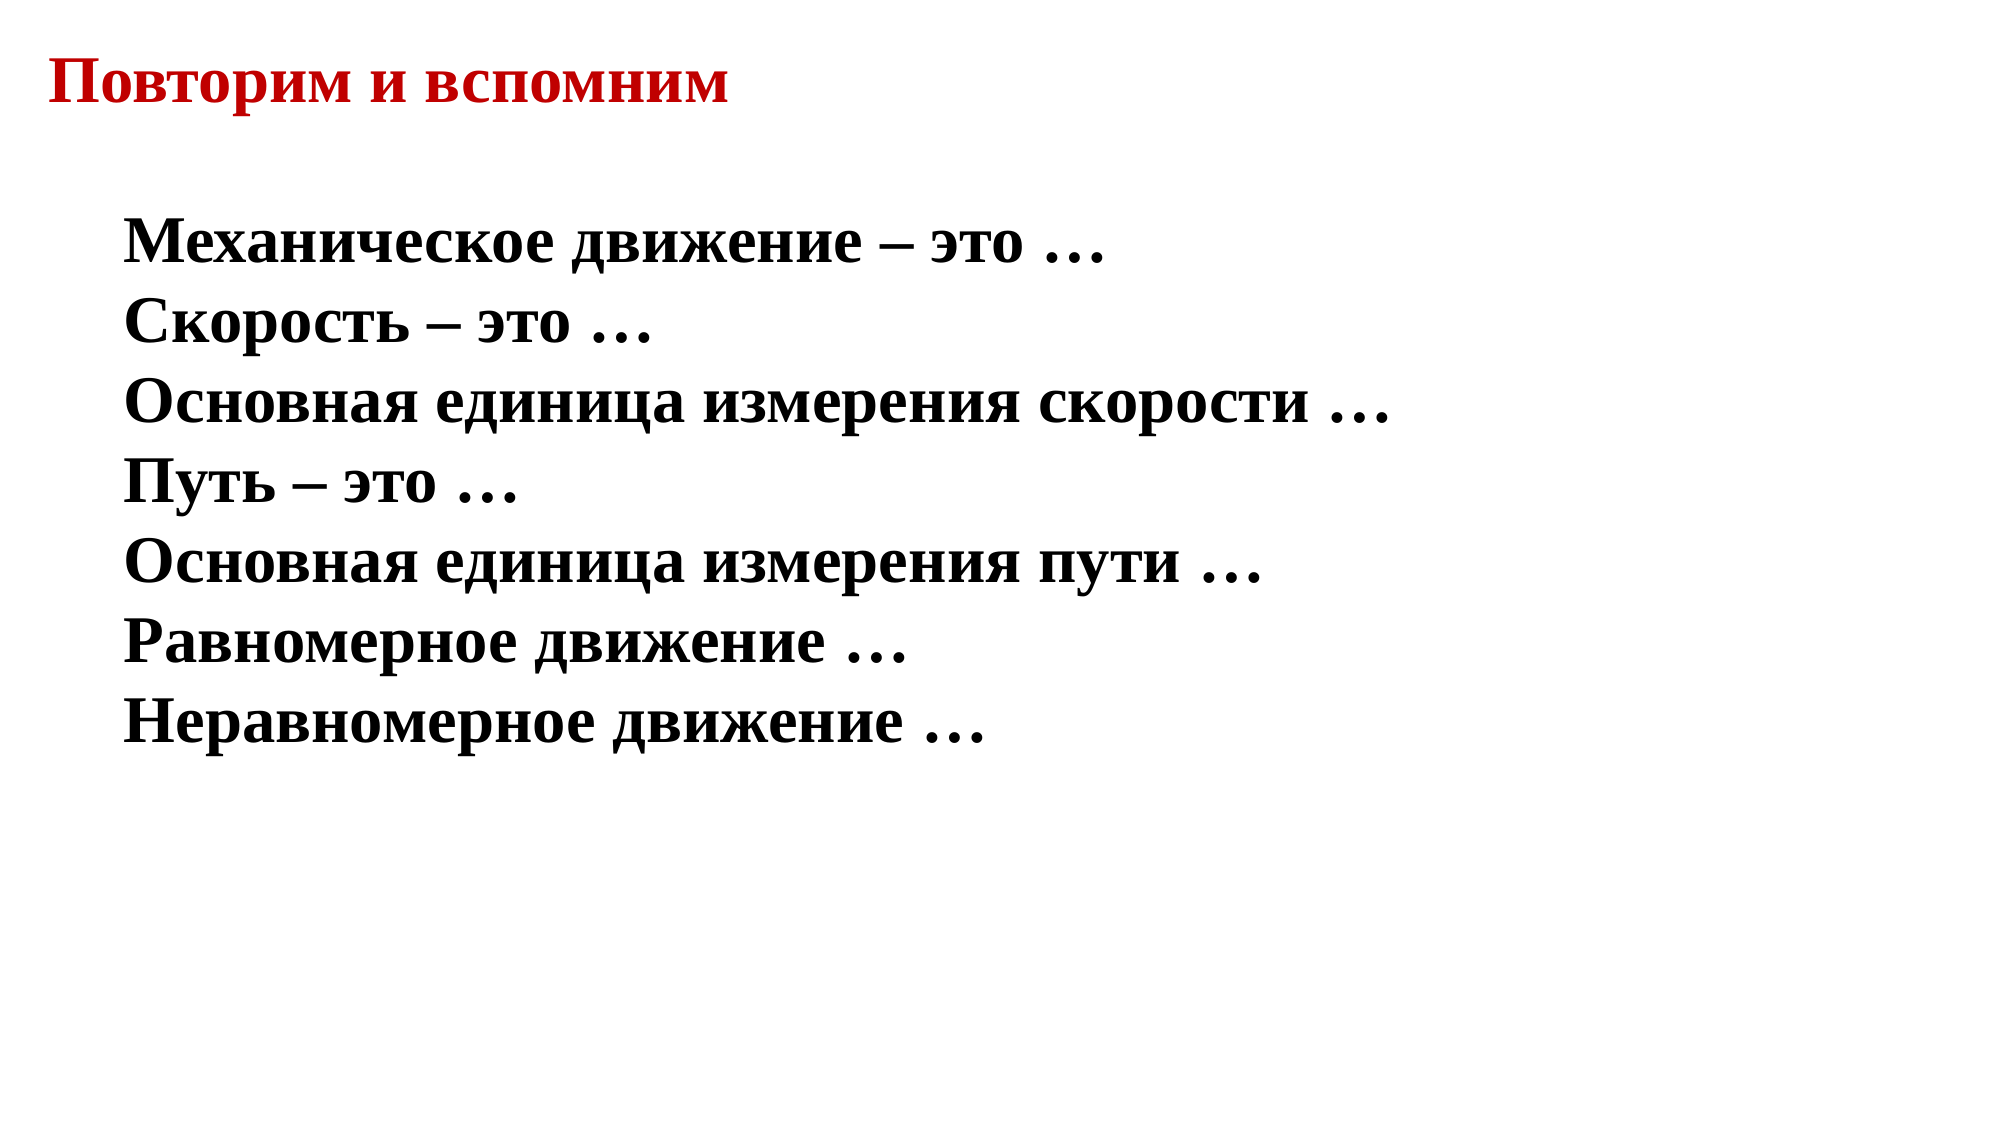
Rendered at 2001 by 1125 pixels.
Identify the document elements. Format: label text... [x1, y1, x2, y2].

text_box Повторим и вспомним Механическое движение – это … Скорость – это … Основная единица измерения скорости … Путь – это … Основная единица измерения пути … Равномерное движение … Неравномерное движение … [33, 28, 1962, 763]
